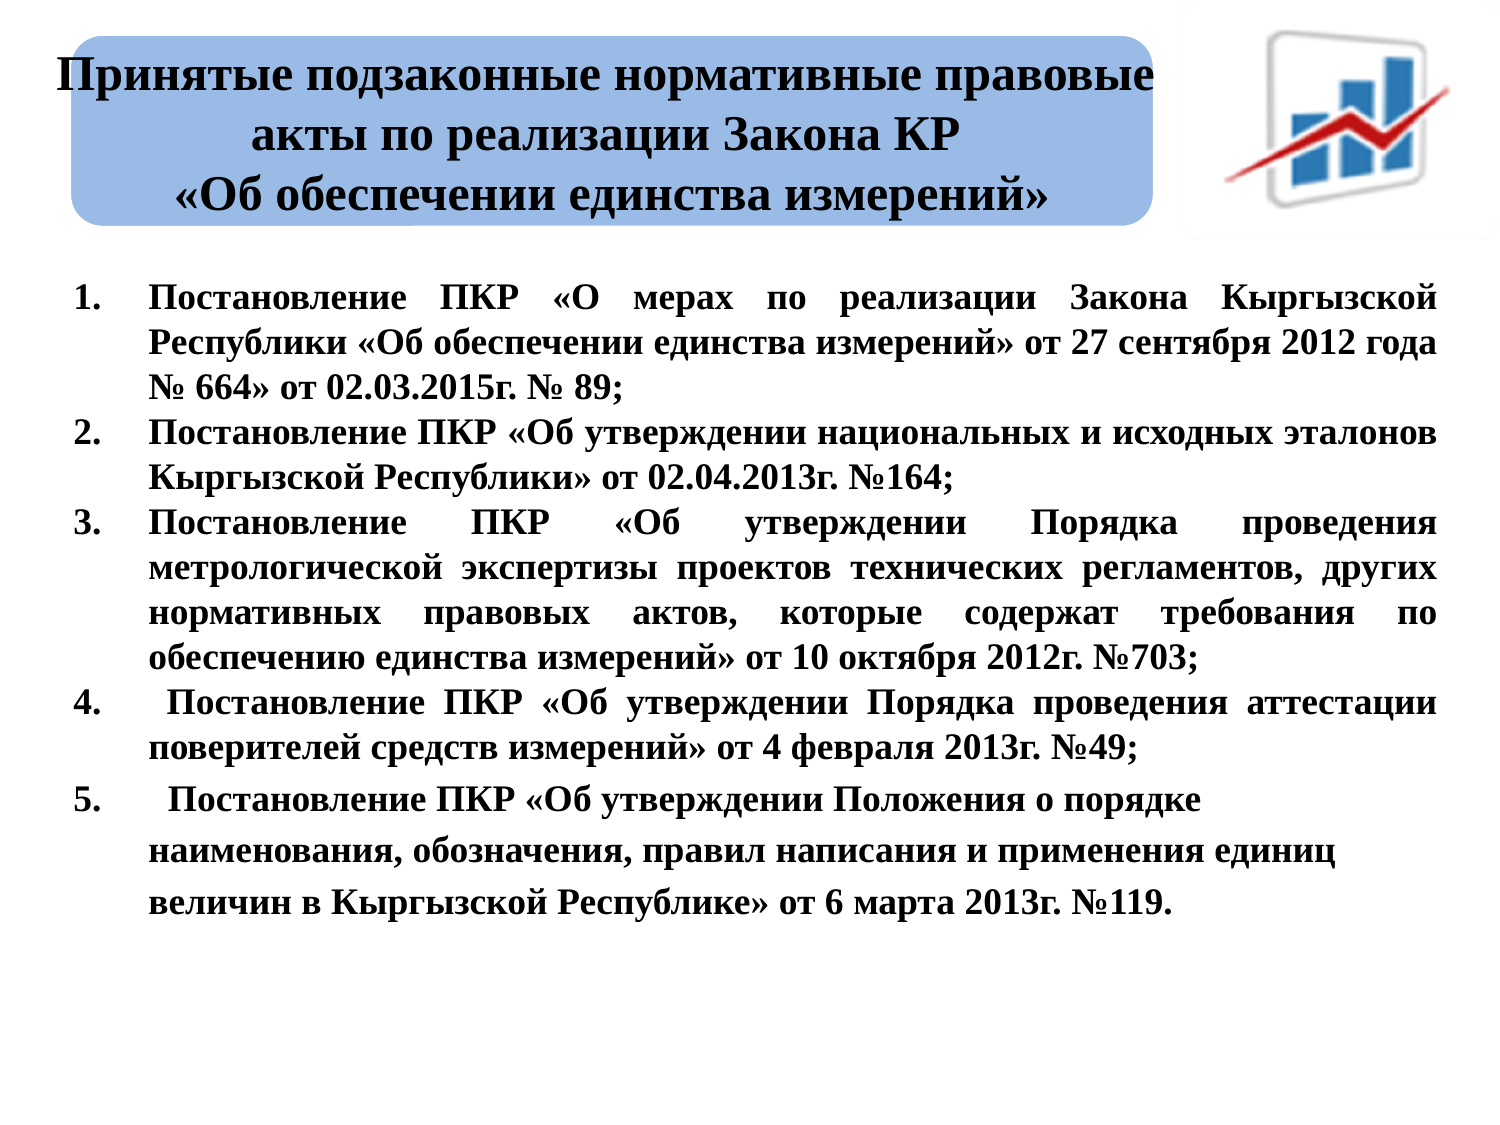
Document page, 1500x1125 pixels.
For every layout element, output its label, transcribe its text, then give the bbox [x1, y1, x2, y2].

picture [1175, 0, 1500, 239]
text_box Принятые подзаконные нормативные правовые акты по реализации Закона КР «Об обеспечении единства измерений» [70, 35, 1154, 227]
text_box Постановление ПКР «О мерах по реализации Закона Кыргызской Республики «Об обеспечении единства измерений» от 27 сентября 2012 года № 664» от 02.03.2015г. № 89; Постановление ПКР «Об утверждении национальных и исходных эталонов Кыргызской Республики» от 02.04.2013г. №164; Постановление ПКР «Об утверждении Порядка проведения метрологической экспертизы проектов технических регламентов, других нормативных правовых актов, которые содержат требования по обеспечению единства измерений» от 10 октября 2012г. №703; Постановление ПКР «Об утверждении Порядка проведения аттестации поверителей средств измерений» от 4 февраля 2013г. №49; 5. Постановление ПКР «Об утверждении Положения о порядке наименования, обозначения, правил написания и применения единиц величин в Кыргызской Республике» от 6 марта 2013г. №119. [58, 184, 1453, 996]
